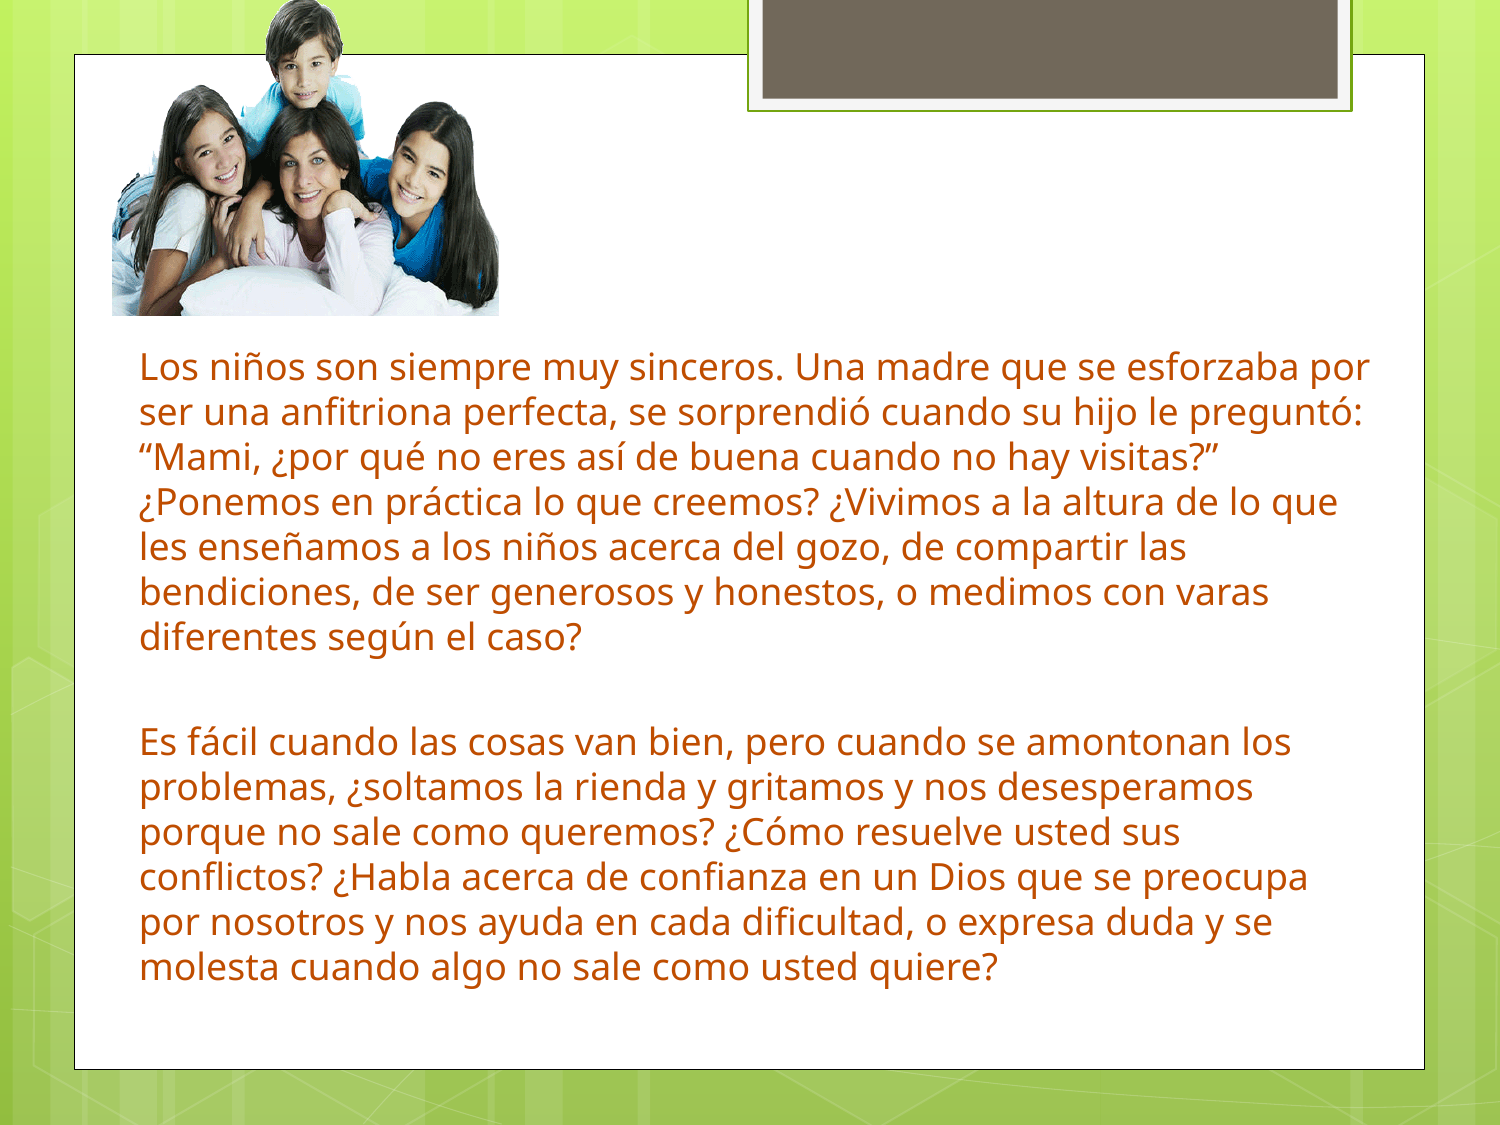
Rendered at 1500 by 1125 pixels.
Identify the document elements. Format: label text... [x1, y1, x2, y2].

picture [112, 0, 499, 317]
list Los niños son siempre muy sinceros. Una madre que se esforzaba por ser una anfitriona perfecta, se sorprendió cuando su hijo le preguntó: “Mami, ¿por qué no eres así de buena cuando no hay visitas?” ¿Ponemos en práctica lo que creemos? ¿Vivimos a la altura de lo que les enseñamos a los niños acerca del gozo, de compartir las bendiciones, de ser generosos y honestos, o medimos con varas diferentes según el caso? Es fácil cuando las cosas van bien, pero cuando se amontonan los problemas, ¿soltamos la rienda y gritamos y nos desesperamos porque no sale como queremos? ¿Cómo resuelve usted sus conflictos? ¿Habla acerca de confianza en un Dios que se preocupa por nosotros y nos ayuda en cada dificultad, o expresa duda y se molesta cuando algo no sale como usted quiere? [112, 125, 1388, 1038]
